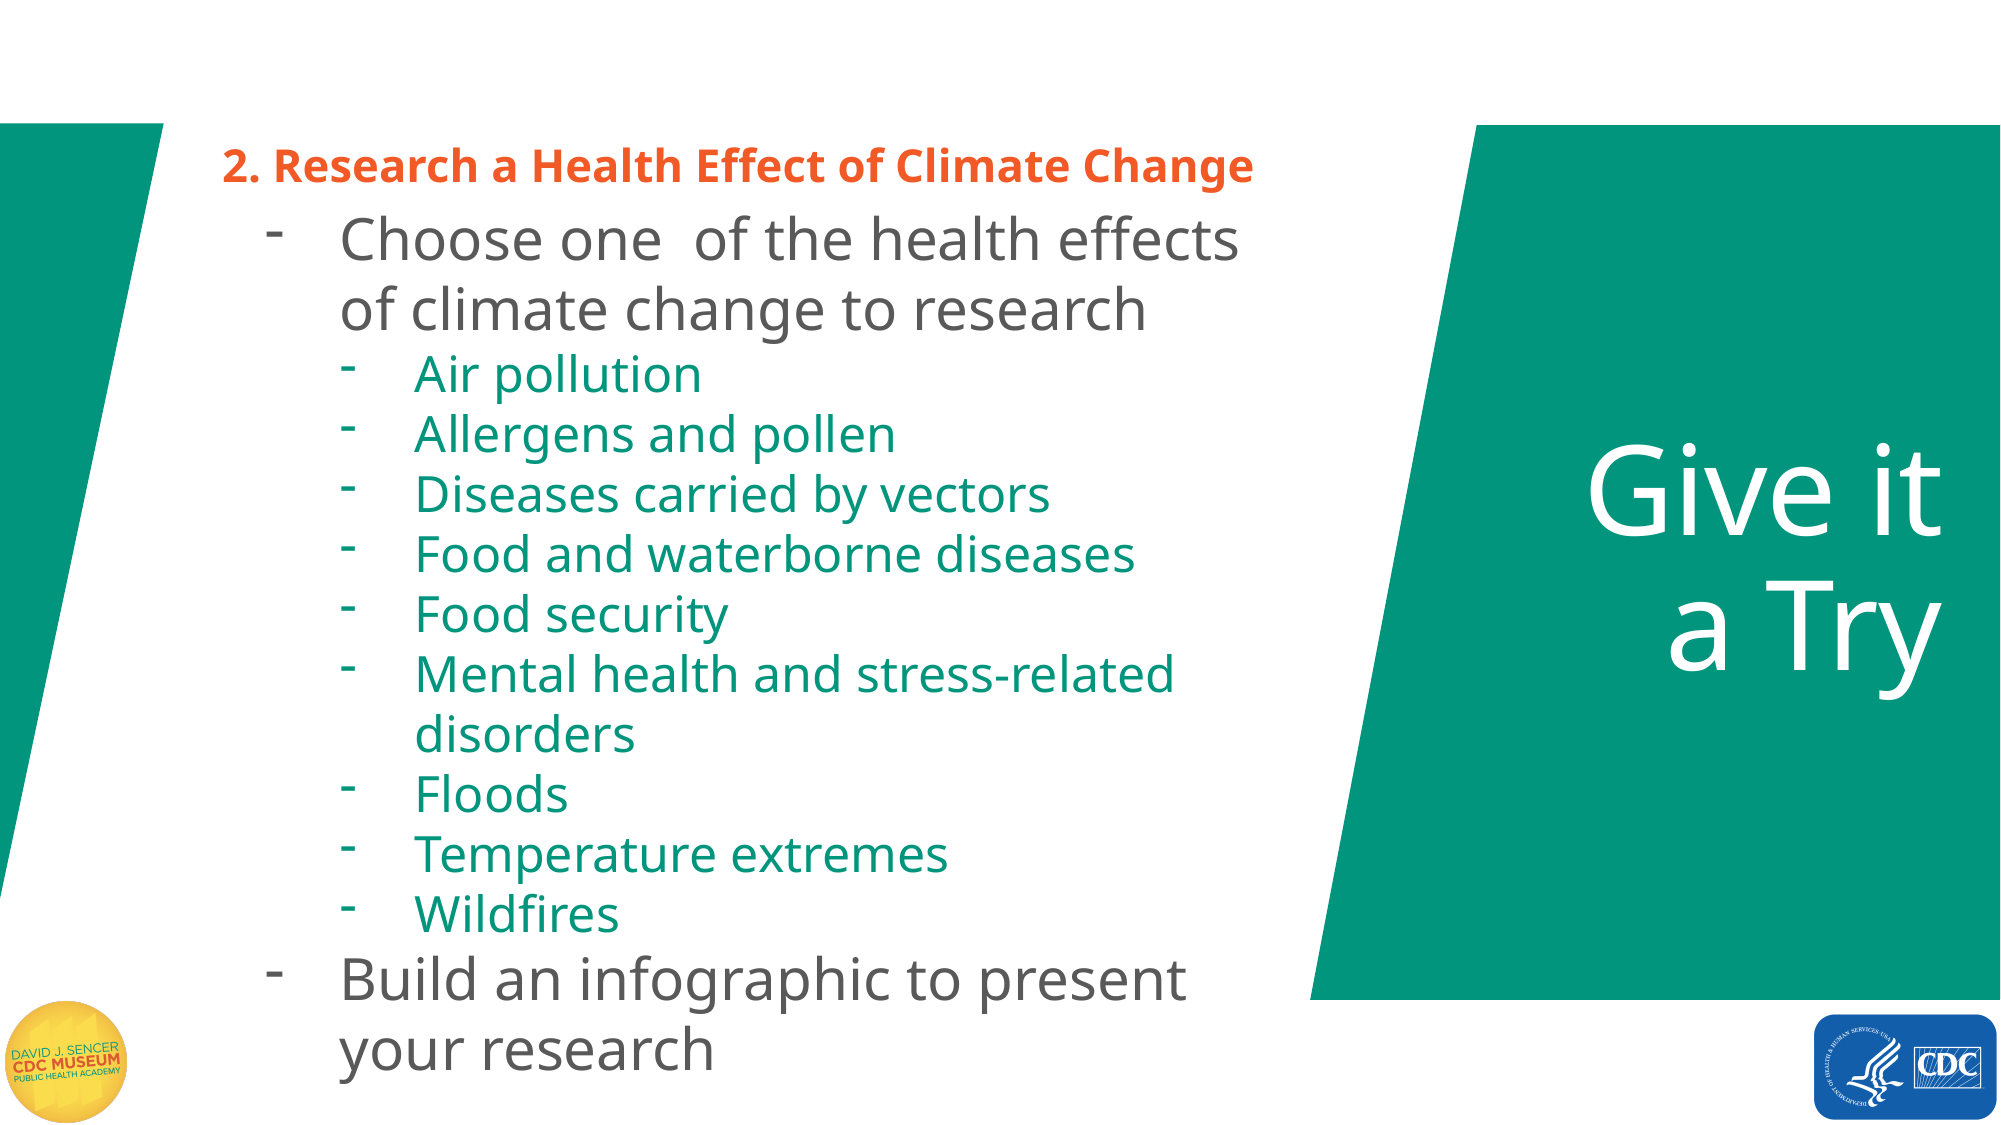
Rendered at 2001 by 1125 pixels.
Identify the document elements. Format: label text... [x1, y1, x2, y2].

text_box [0, 122, 165, 902]
text_box Choose one of the health effects of climate change to research Air pollution Allergens and pollen Diseases carried by vectors Food and waterborne diseases Food security Mental health and stress-related disorders Floods Temperature extremes Wildfires Build an infographic to present your research [250, 194, 1311, 1125]
title Give it a Try [1473, 306, 1957, 819]
picture [1801, 1006, 2000, 1125]
list 2. Research a Health Effect of Climate Change [206, 122, 1452, 215]
text_box [0, 0, 2000, 1125]
text_box [1311, 124, 2000, 1001]
picture [4, 1001, 127, 1123]
